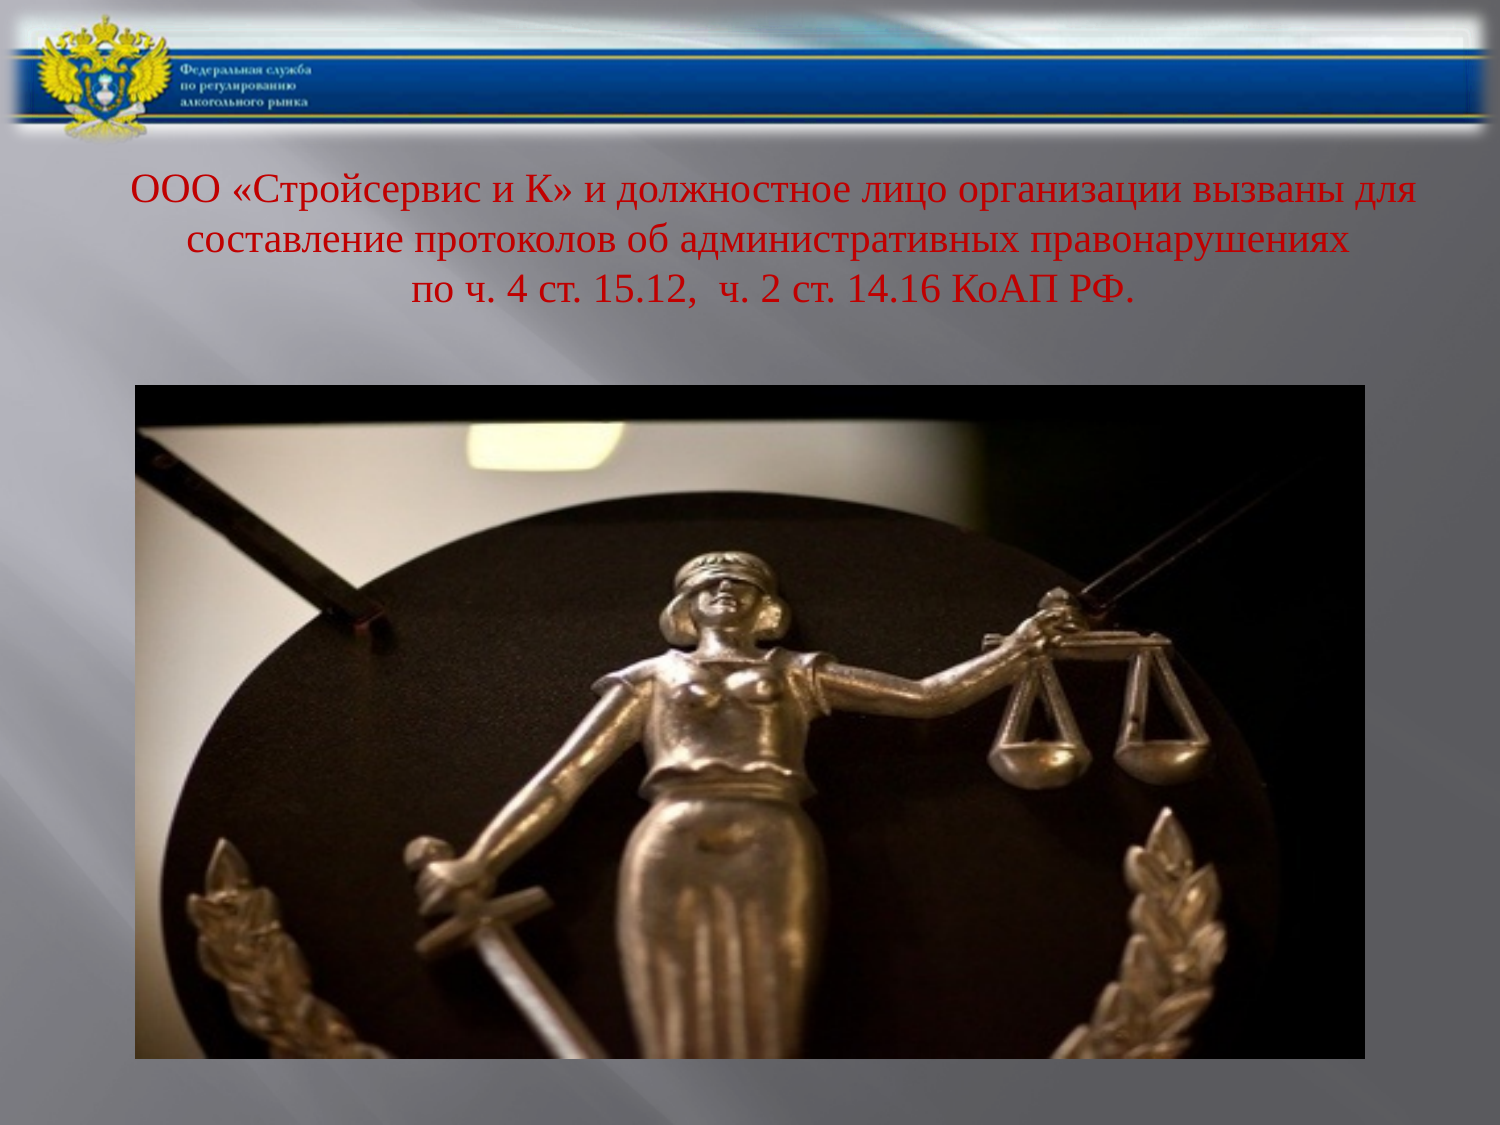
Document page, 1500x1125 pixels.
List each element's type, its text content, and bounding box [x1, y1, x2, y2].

picture [135, 385, 1365, 1059]
picture [0, 0, 1500, 150]
text_box ООО «Стройсервис и К» и должностное лицо организации вызваны для составление протоколов об административных правонарушениях по ч. 4 ст. 15.12, ч. 2 ст. 14.16 КоАП РФ. [112, 194, 1435, 318]
